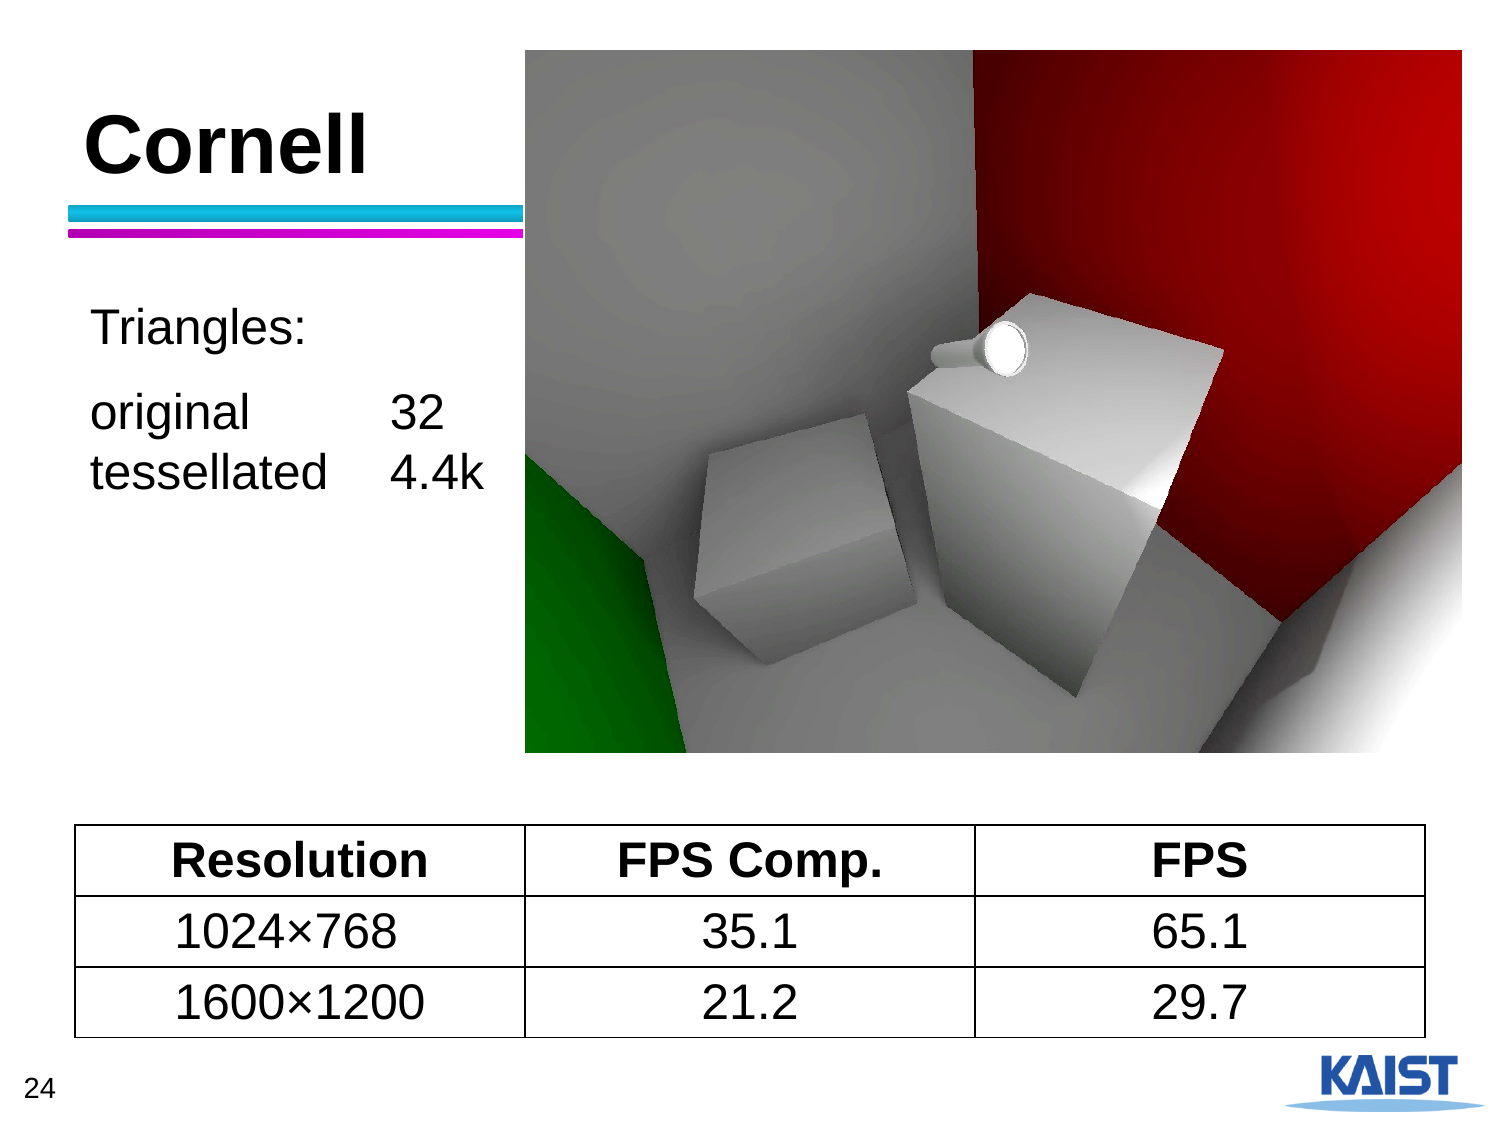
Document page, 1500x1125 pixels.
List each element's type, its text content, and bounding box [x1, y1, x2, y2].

picture [524, 49, 1463, 754]
table_cell 29.7 [976, 968, 1424, 1037]
picture [1284, 1055, 1485, 1112]
table_header FPS Comp. [526, 826, 974, 895]
table_cell 35.1 [526, 897, 974, 966]
table_header FPS [976, 826, 1424, 895]
table_cell 21.2 [526, 968, 974, 1037]
table_cell 1600×1200 [76, 968, 524, 1037]
text_box Triangles: original 32 tessellated 4.4k [75, 287, 519, 508]
table_cell 65.1 [976, 897, 1424, 966]
table_header Resolution [76, 826, 524, 895]
title Cornell [68, 48, 525, 199]
table_cell 1024×7680 [76, 897, 524, 966]
